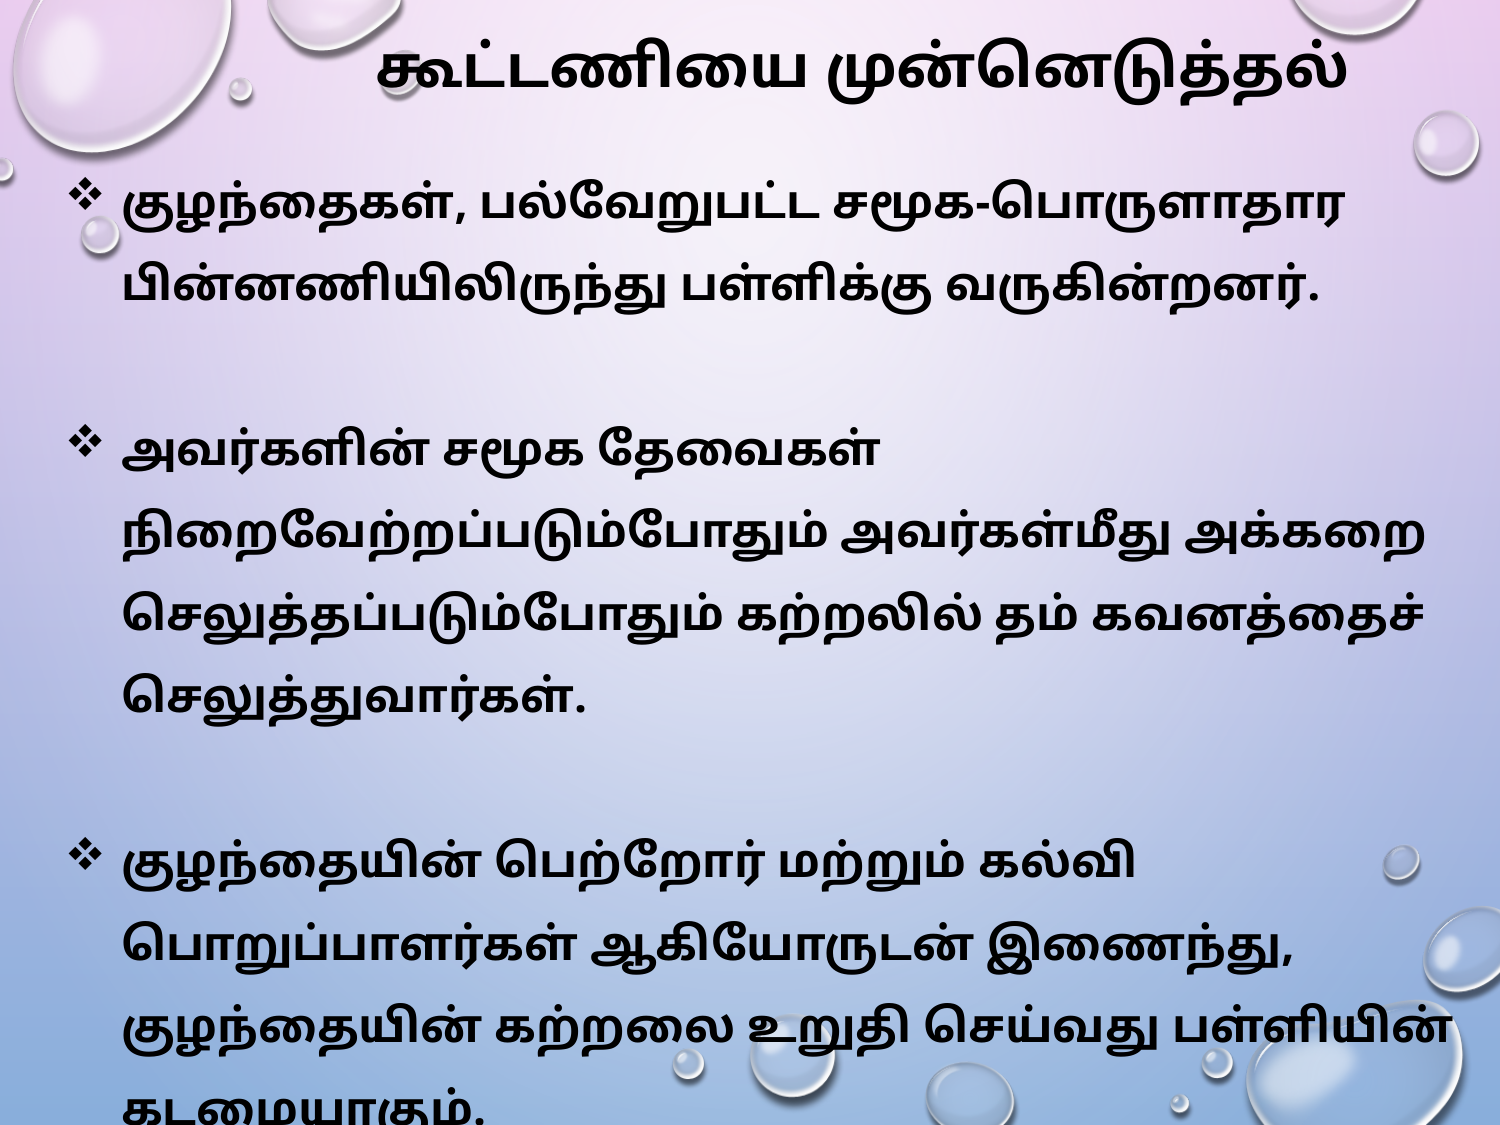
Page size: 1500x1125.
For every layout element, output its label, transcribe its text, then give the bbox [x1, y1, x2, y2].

text_box குழந்தைகள், பல்வேறுபட்ட சமூக-பொருளாதார பின்னணியிலிருந்து பள்ளிக்கு வருகின்றனர். அவர்களின் சமூக தேவைகள் நிறைவேற்றப்படும்போதும் அவர்கள்மீது அக்கறை செலுத்தப்படும்போதும் கற்றலில் தம் கவனத்தைச் செலுத்துவார்கள். குழந்தையின் பெற்றோர் மற்றும் கல்வி பொறுப்பாளர்கள் ஆகியோருடன் இணைந்து, குழந்தையின் கற்றலை உறுதி செய்வது பள்ளியின் கடமையாகும். [49, 137, 1475, 1125]
picture [0, 0, 1500, 1125]
title கூட்டணியை முன்னெடுத்தல் [225, 12, 1500, 125]
